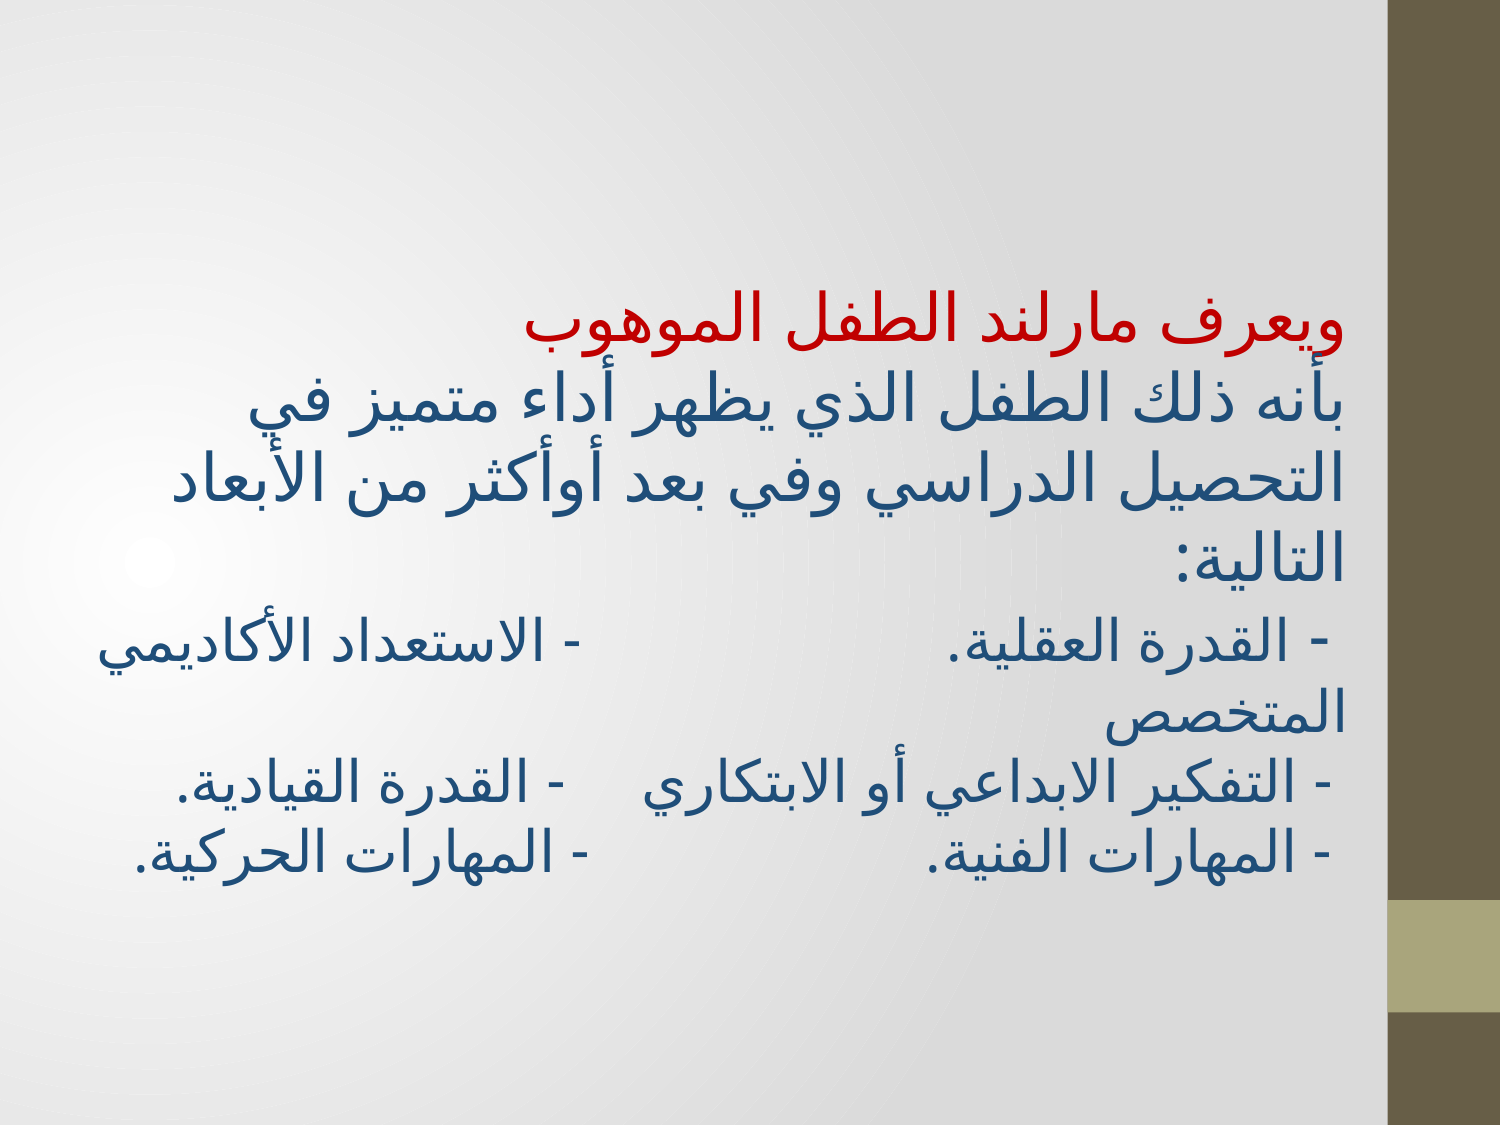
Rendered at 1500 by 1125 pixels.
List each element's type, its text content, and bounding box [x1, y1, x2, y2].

text_box ويعرف مارلند الطفل الموهوب بأنه ذلك الطفل الذي يظهر أداء متميز في التحصيل الدراسي وفي بعد أوأكثر من الأبعاد التالية: - القدرة العقلية. - الاستعداد الأكاديمي المتخصص - التفكير الابداعي أو الابتكاري - القدرة القيادية. - المهارات الفنية. - المهارات الحركية. [16, 267, 1364, 892]
